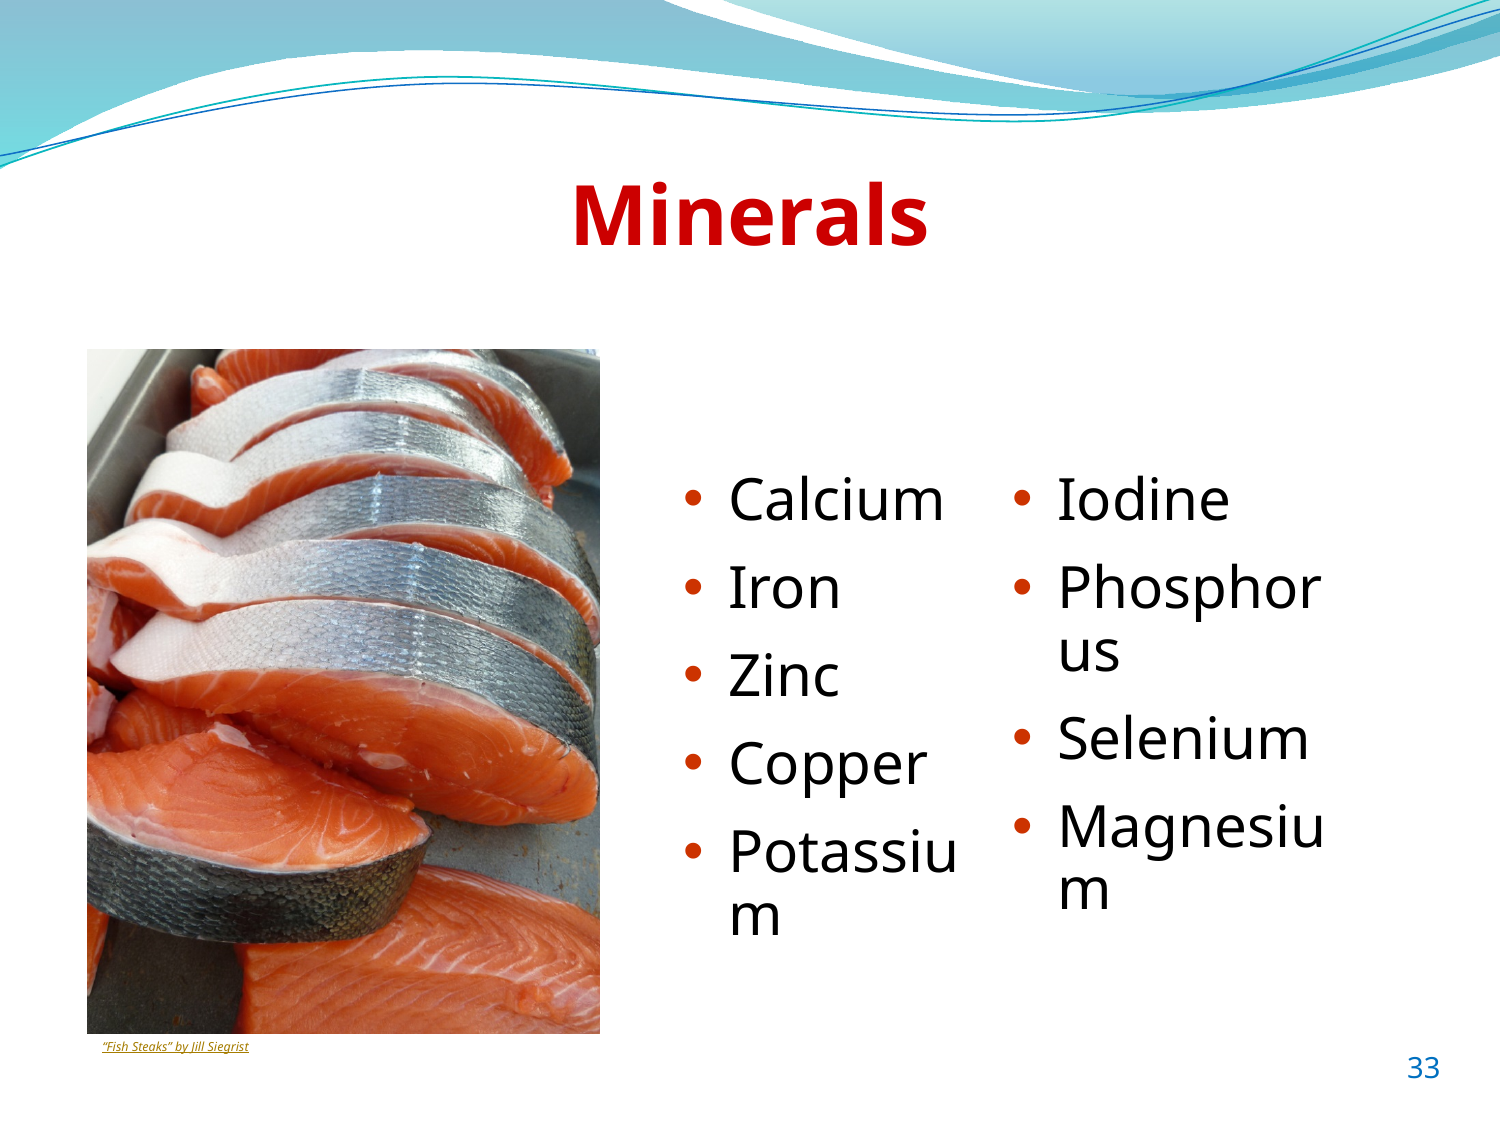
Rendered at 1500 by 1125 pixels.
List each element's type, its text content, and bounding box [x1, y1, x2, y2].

picture [87, 349, 601, 1034]
list Calcium Iron Zinc Copper Potassium Iodine Phosphorus Selenium Magnesium [668, 462, 1356, 882]
text_box “Fish Steaks” by Jill Siegrist [87, 1044, 300, 1063]
text_box 33 [1349, 1012, 1498, 1125]
title Minerals [0, 0, 1500, 263]
